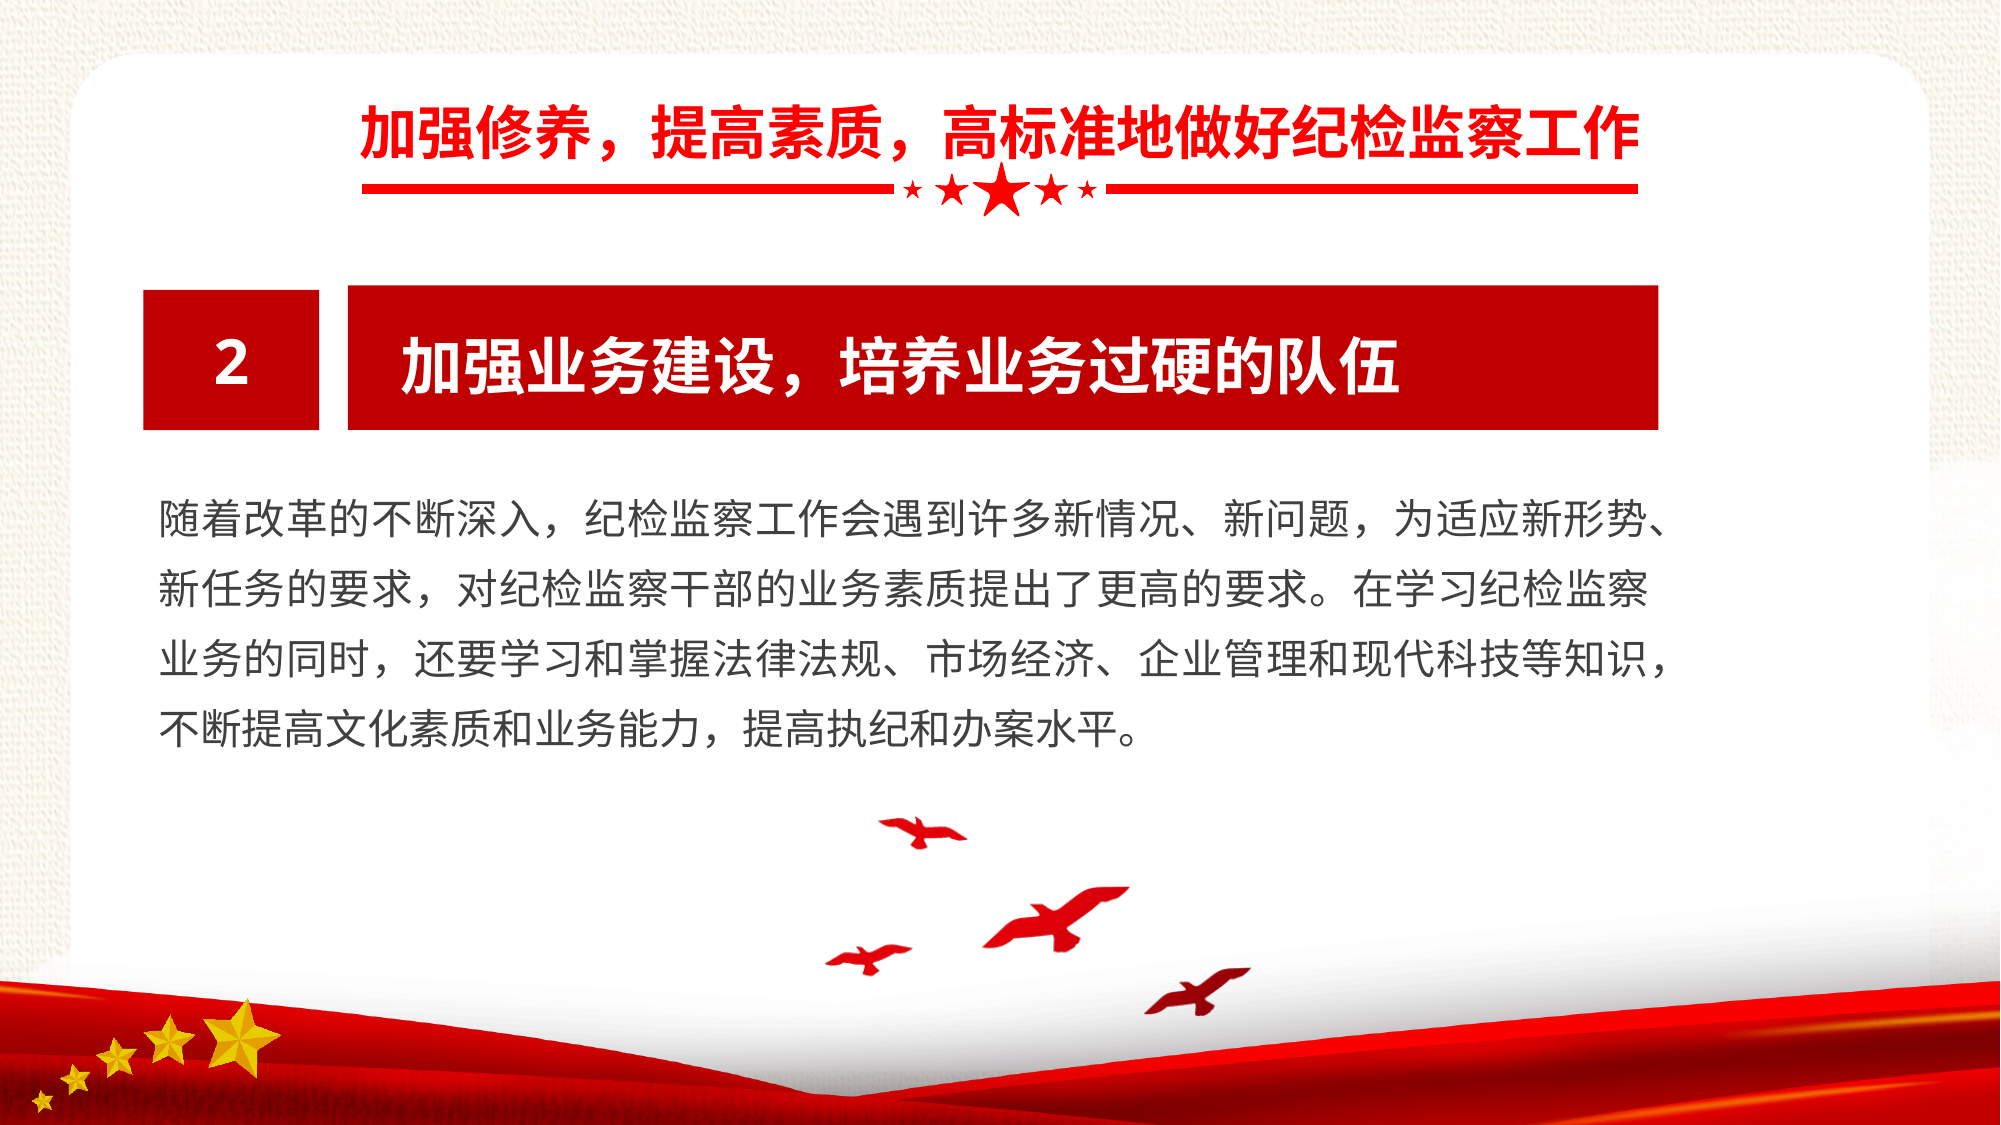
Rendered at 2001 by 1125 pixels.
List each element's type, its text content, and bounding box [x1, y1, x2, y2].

picture [0, 0, 2000, 1125]
text_box 随着改革的不断深入，纪检监察工作会遇到许多新情况、新问题，为适应新形势、新任务的要求，对纪检监察干部的业务素质提出了更高的要求。在学习纪检监察业务的同时，还要学习和掌握法律法规、市场经济、企业管理和现代科技等知识，不断提高文化素质和业务能力，提高执纪和办案水平。 [143, 465, 1665, 761]
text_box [143, 289, 320, 431]
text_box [347, 285, 1665, 431]
